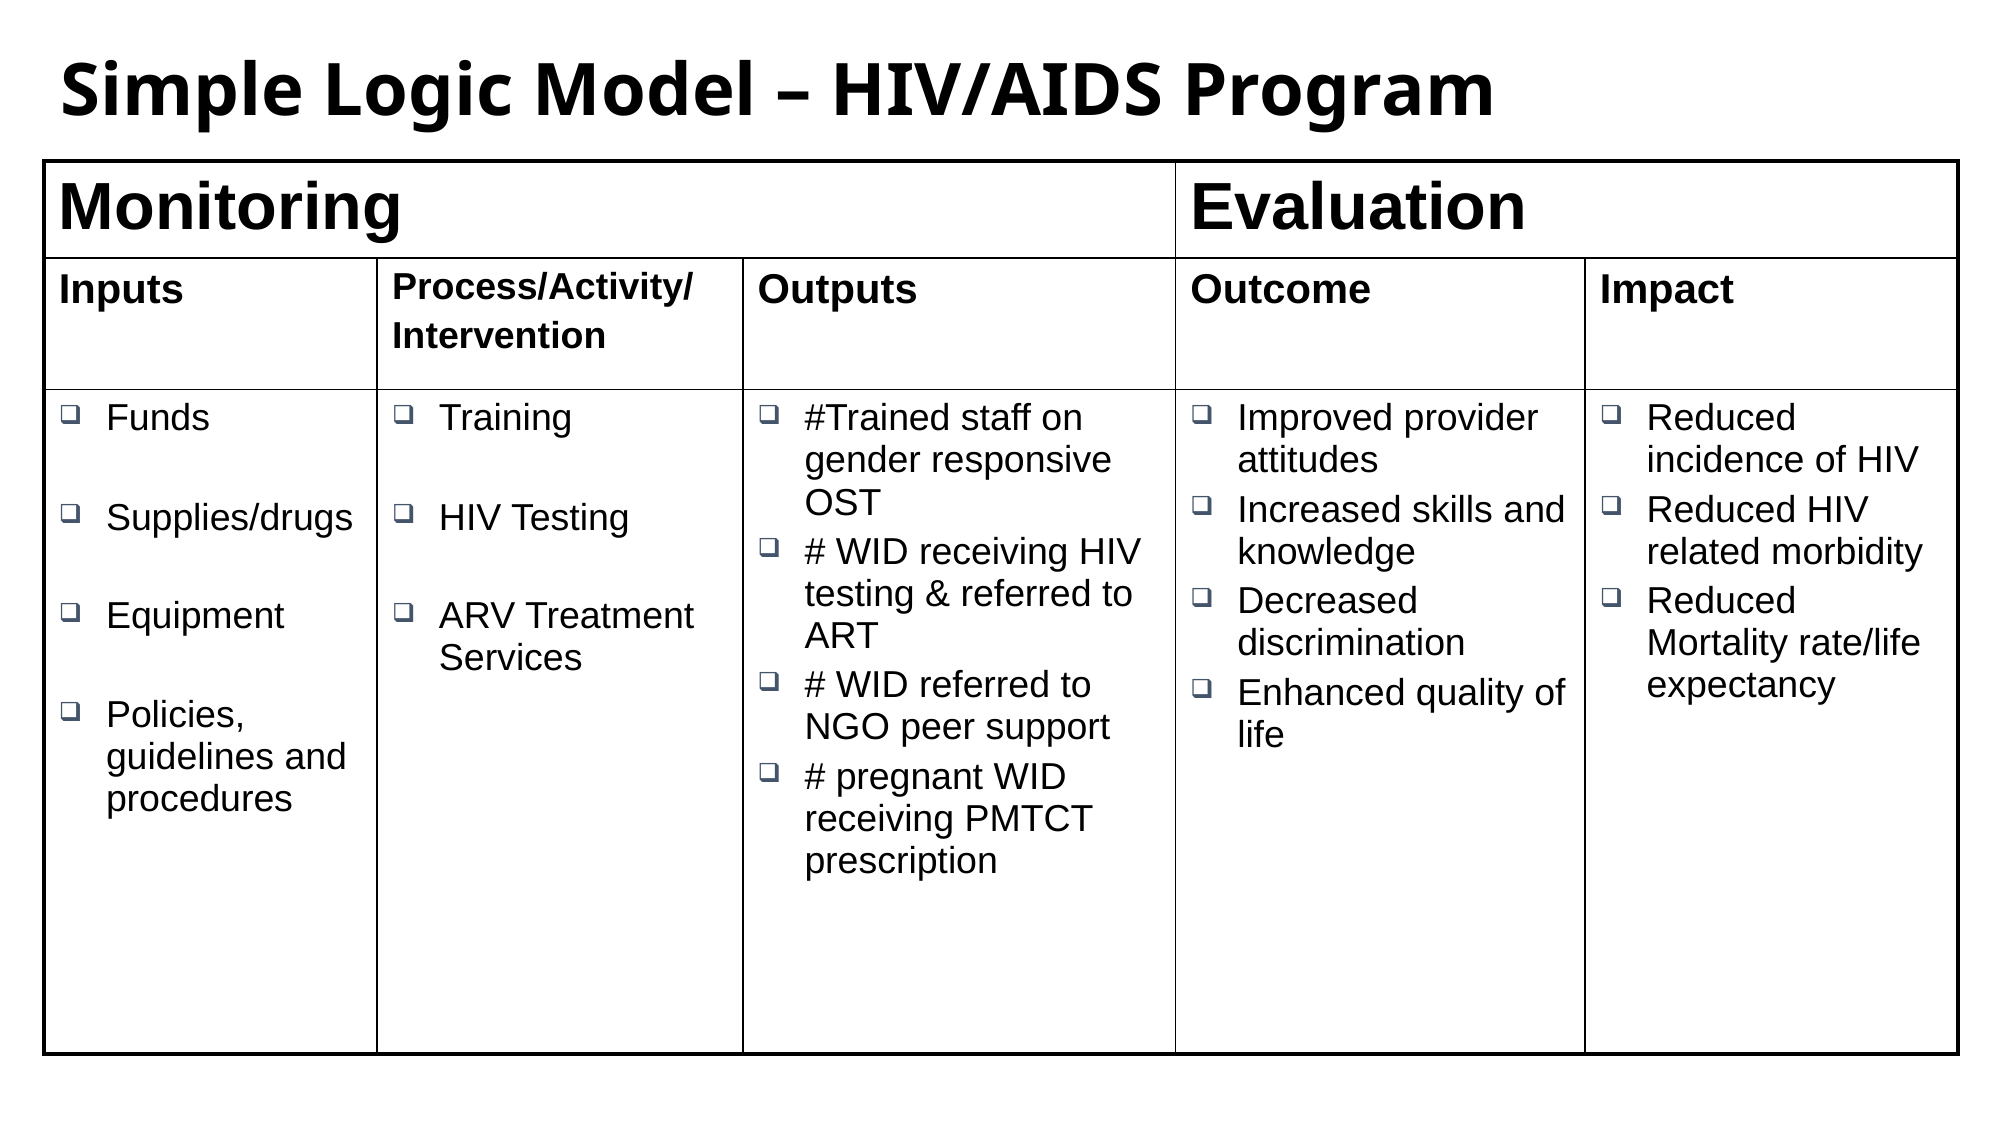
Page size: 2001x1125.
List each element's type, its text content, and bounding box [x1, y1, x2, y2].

table_cell Outputs [744, 259, 1175, 389]
title Simple Logic Model – HIV/AIDS Program [45, 22, 1652, 159]
table_header Monitoring [46, 163, 1175, 257]
table_cell Impact [1586, 259, 1956, 389]
table_cell #Trained staff on gender responsive OST # WID receiving HIV testing & referred to ART # WID referred to NGO peer support # pregnant WID receiving PMTCT prescription [744, 390, 1175, 1052]
table_cell Outcome [1176, 259, 1584, 389]
table_cell Inputs [46, 259, 376, 389]
table_cell Funds Supplies/drugs Equipment Policies, guidelines and procedures [46, 390, 376, 1052]
table_cell Process/Activity/ Intervention [378, 259, 742, 389]
table_header Evaluation [1176, 163, 1956, 257]
table_cell Improved provider attitudes Increased skills and knowledge Decreased discrimination Enhanced quality of life [1176, 390, 1584, 1052]
table_cell Reduced incidence of HIV Reduced HIV related morbidity Reduced Mortality rate/life expectancy [1586, 390, 1956, 1052]
table_cell Training HIV Testing ARV Treatment Services [378, 390, 742, 1052]
